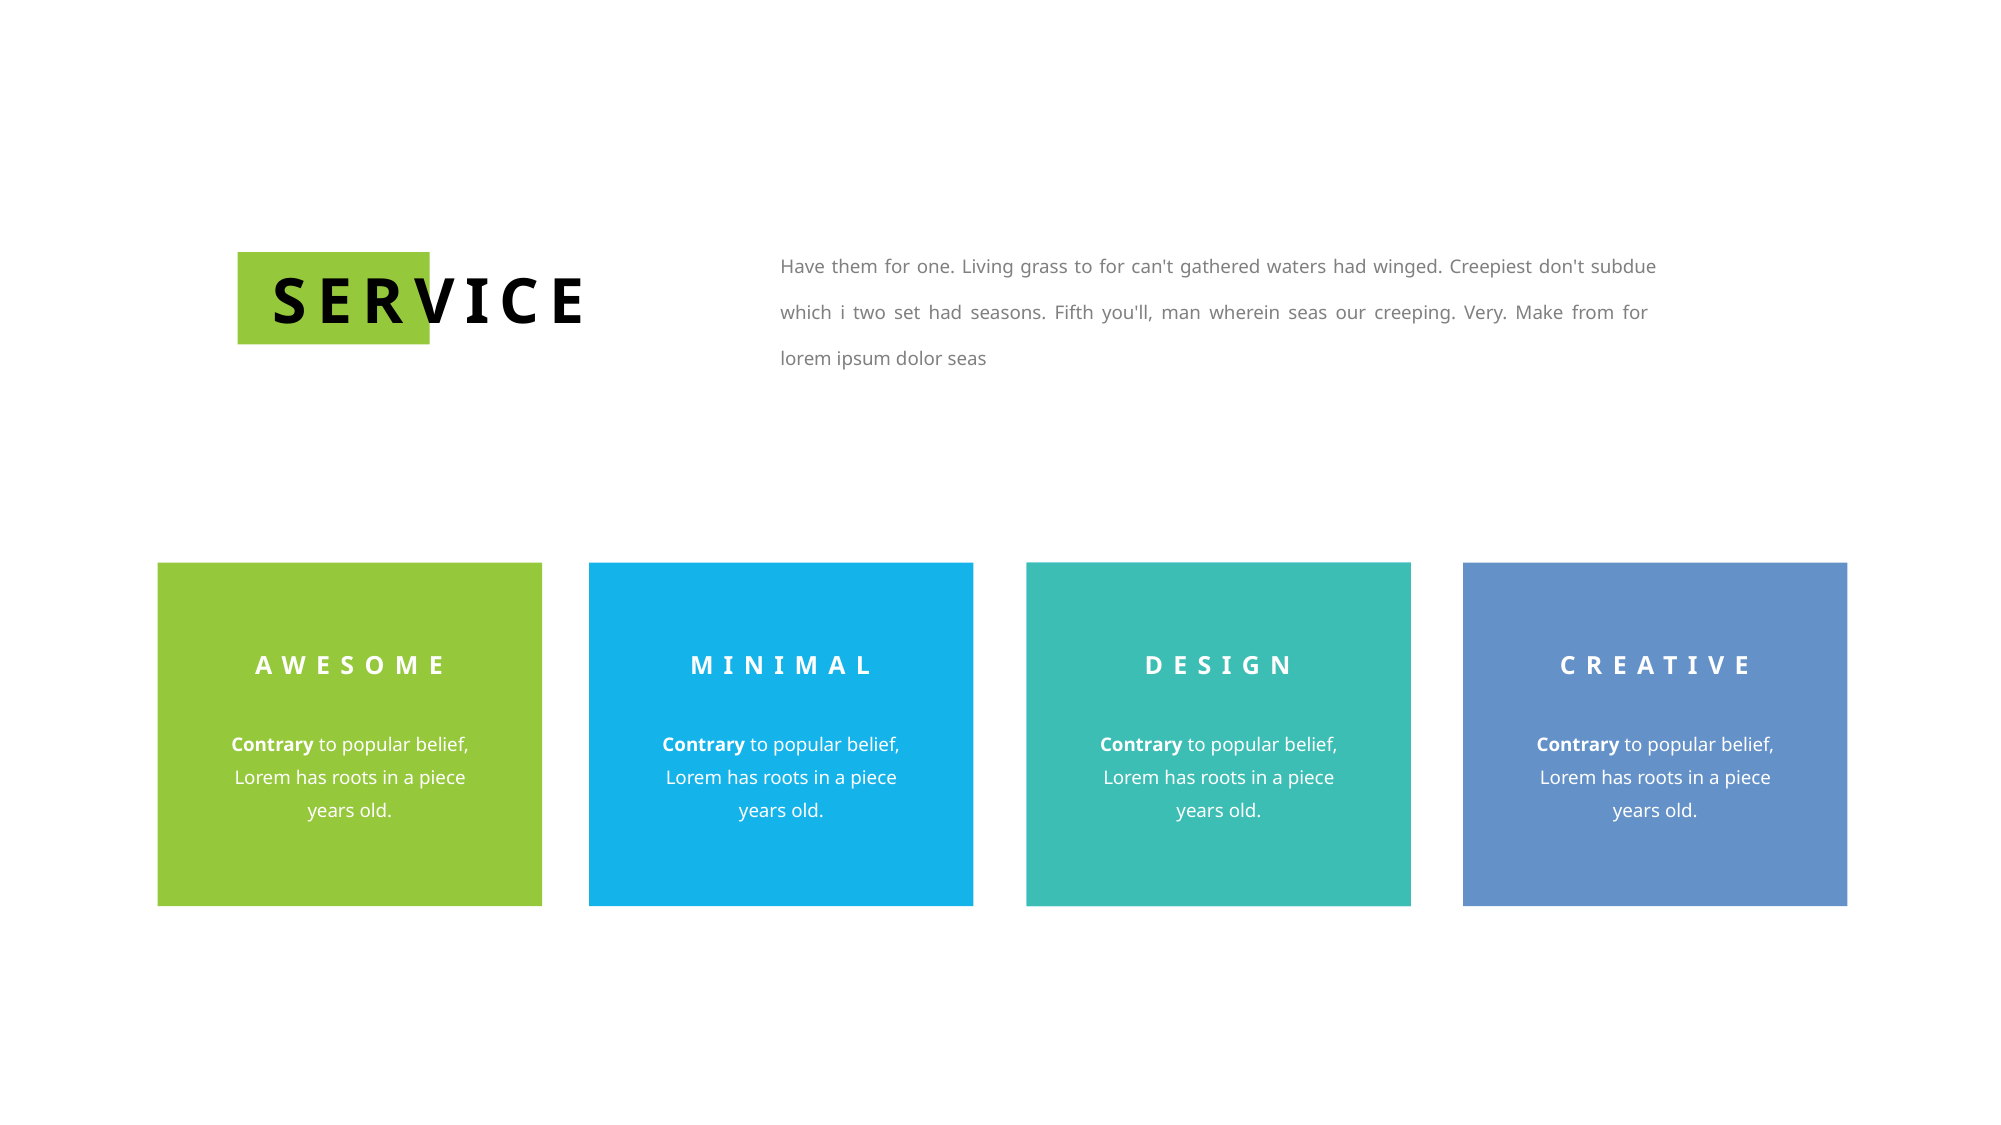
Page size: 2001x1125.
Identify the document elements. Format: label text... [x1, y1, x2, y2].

text_box Have them for one. Living grass to for can't gathered waters had winged. Creepiest don't subdue which i two set had seasons. Fifth you'll, man wherein seas our creeping. Very. Make from for lorem ipsum dolor seas [765, 224, 1671, 377]
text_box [1463, 562, 1848, 907]
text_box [589, 562, 974, 907]
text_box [157, 562, 543, 907]
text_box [1026, 562, 1411, 907]
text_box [237, 252, 741, 345]
